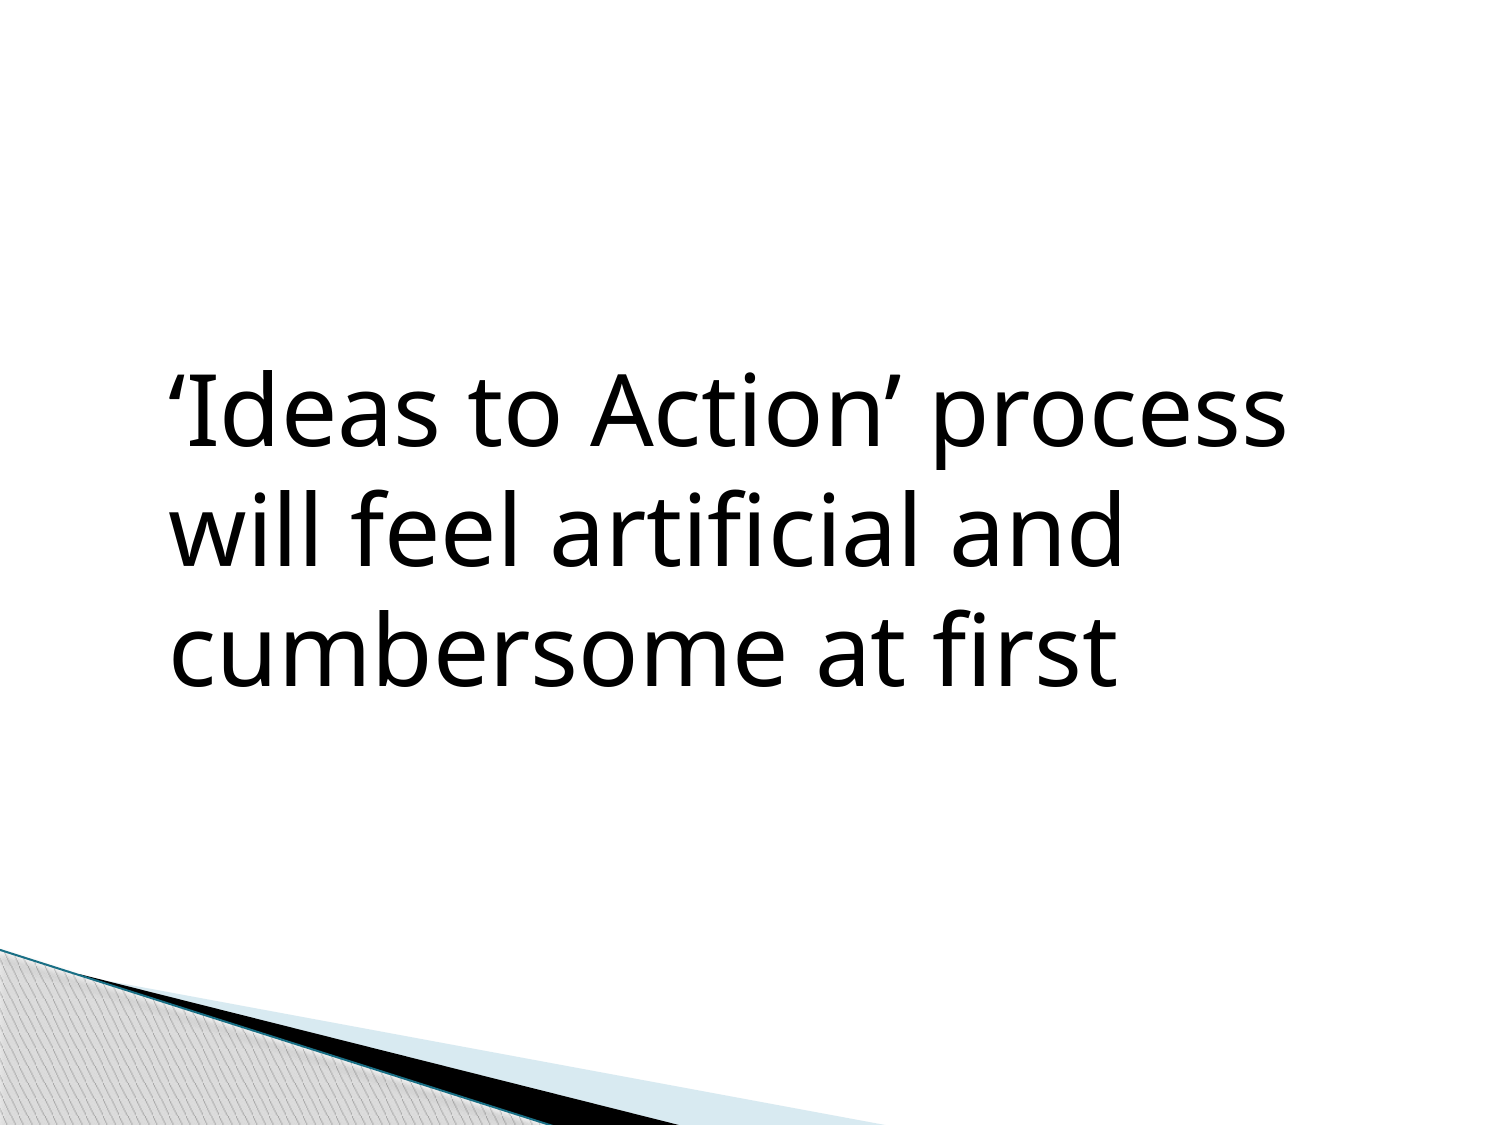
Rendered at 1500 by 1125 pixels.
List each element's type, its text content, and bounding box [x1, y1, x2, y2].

list ‘Ideas to Action’ process will feel artificial and cumbersome at first [93, 210, 1444, 844]
